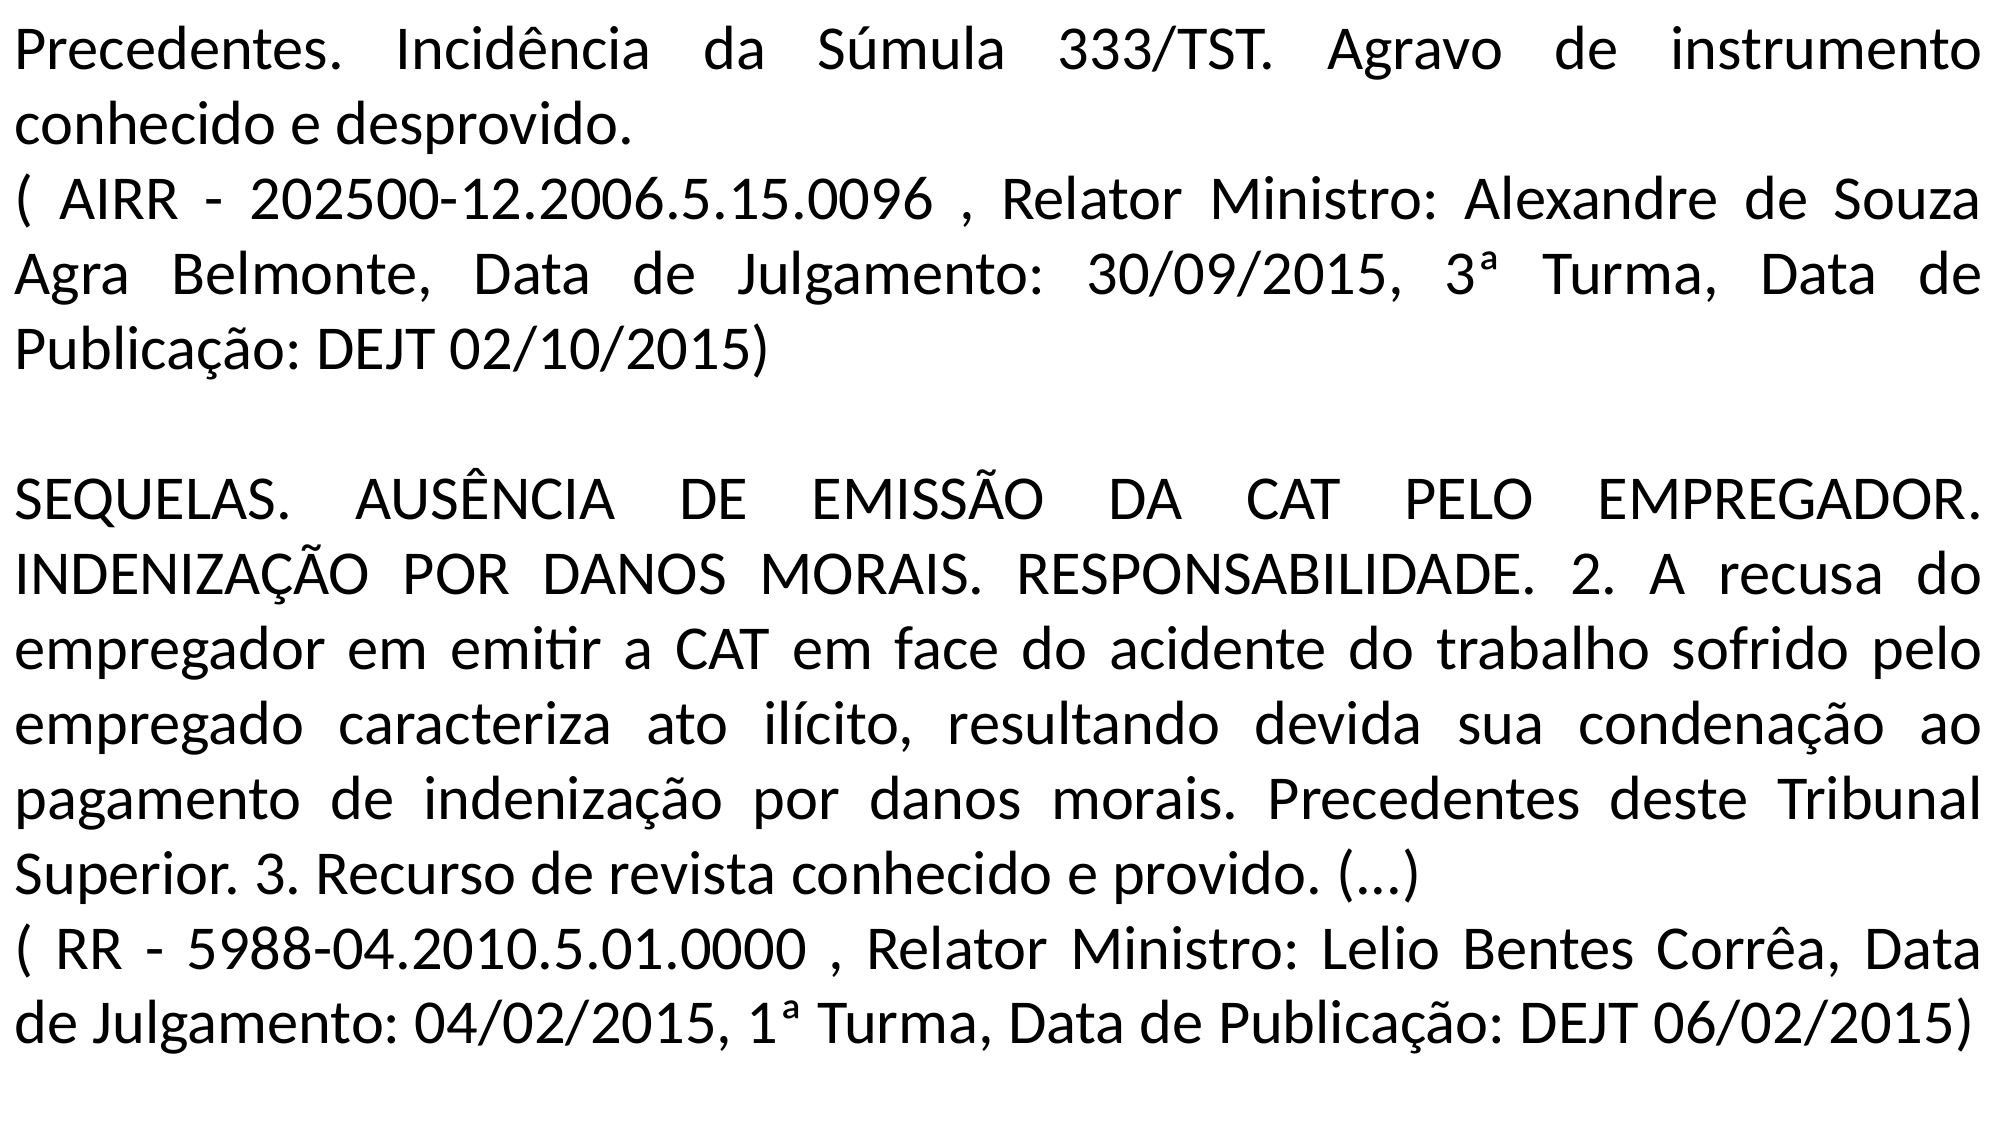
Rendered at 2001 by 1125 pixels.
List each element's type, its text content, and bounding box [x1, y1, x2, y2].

text_box Precedentes. Incidência da Súmula 333/TST. Agravo de instrumento conhecido e desprovido. ( AIRR - 202500-12.2006.5.15.0096 , Relator Ministro: Alexandre de Souza Agra Belmonte, Data de Julgamento: 30/09/2015, 3ª Turma, Data de Publicação: DEJT 02/10/2015) SEQUELAS. AUSÊNCIA DE EMISSÃO DA CAT PELO EMPREGADOR. INDENIZAÇÃO POR DANOS MORAIS. RESPONSABILIDADE. 2. A recusa do empregador em emitir a CAT em face do acidente do trabalho sofrido pelo empregado caracteriza ato ilícito, resultando devida sua condenação ao pagamento de indenização por danos morais. Precedentes deste Tribunal Superior. 3. Recurso de revista conhecido e provido. (...) ( RR - 5988-04.2010.5.01.0000 , Relator Ministro: Lelio Bentes Corrêa, Data de Julgamento: 04/02/2015, 1ª Turma, Data de Publicação: DEJT 06/02/2015) [0, 0, 2000, 1125]
